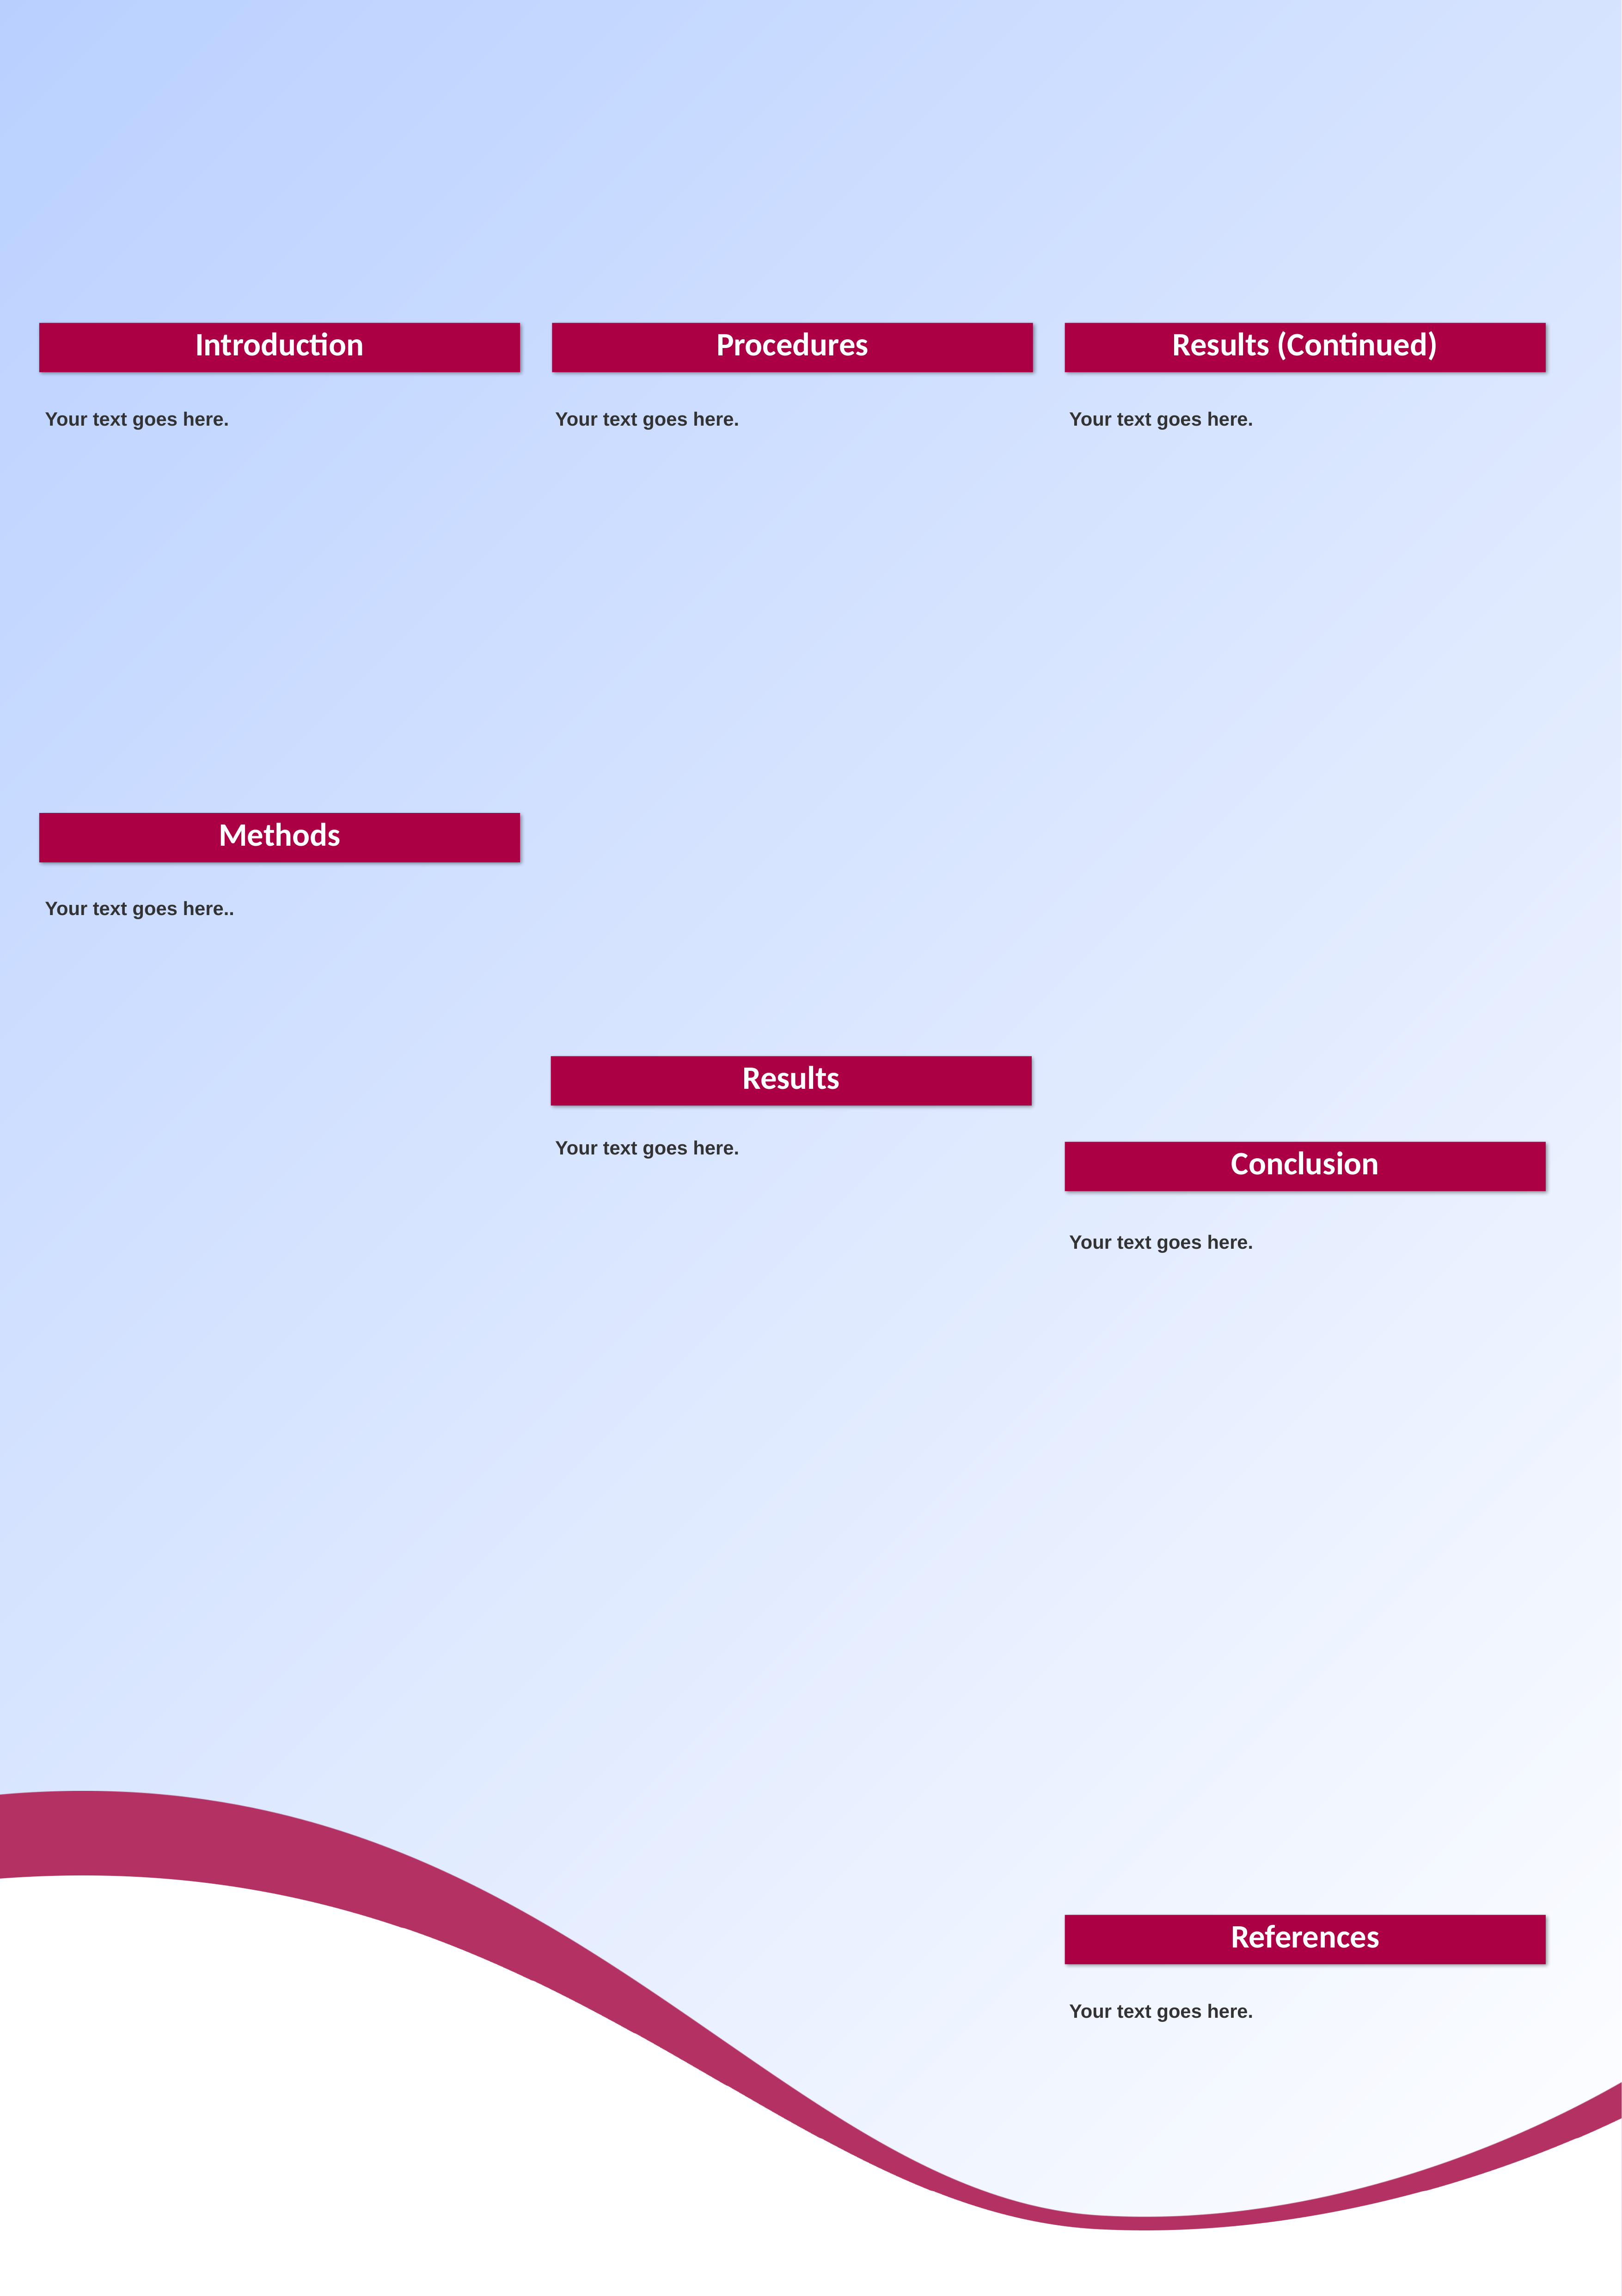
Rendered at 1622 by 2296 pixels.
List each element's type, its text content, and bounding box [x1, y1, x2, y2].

picture [0, 1790, 1622, 2296]
text_box Your text goes here. [40, 402, 520, 432]
text_box Your text goes here. [551, 1131, 1032, 1161]
text_box Introduction [39, 323, 520, 372]
text_box [0, 0, 1622, 1789]
text_box Procedures [552, 323, 1033, 372]
text_box Conclusion [1065, 1142, 1546, 1191]
text_box Results [551, 1056, 1032, 1106]
text_box Your text goes here. [1065, 1225, 1546, 1255]
text_box Methods [39, 813, 520, 862]
text_box Results (Continued) [1065, 323, 1546, 372]
text_box Your text goes here.. [40, 892, 520, 922]
text_box Your text goes here. [1065, 402, 1546, 432]
text_box Your text goes here. [551, 402, 1032, 432]
